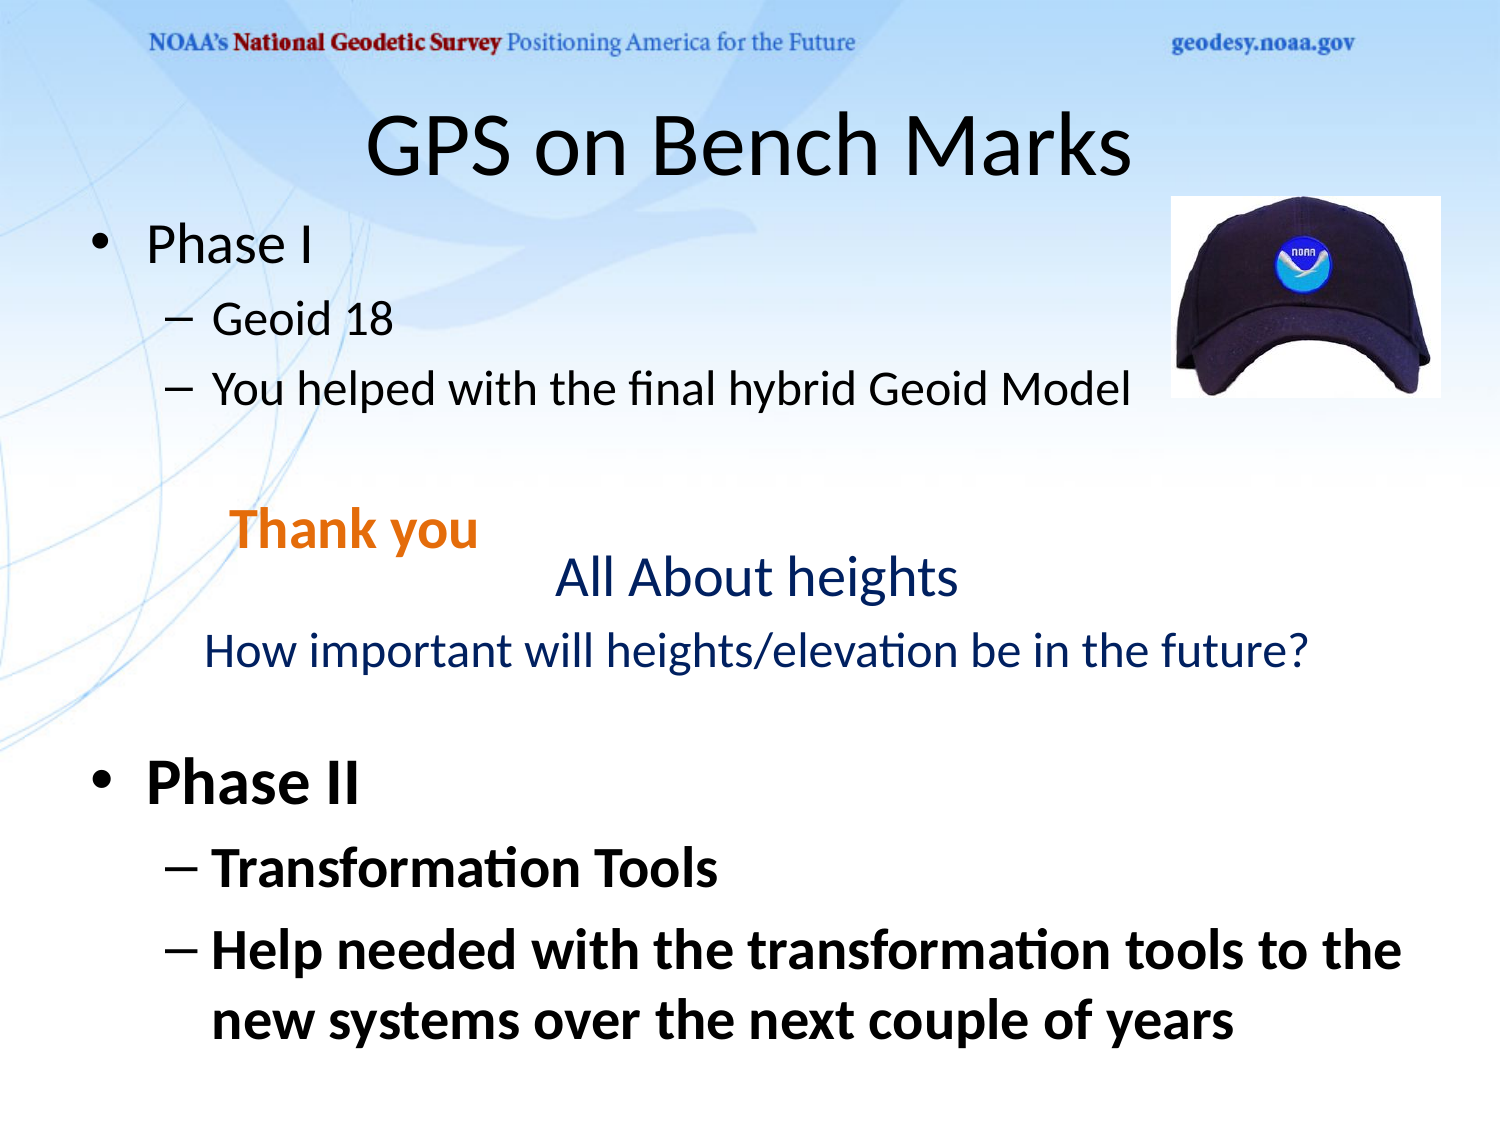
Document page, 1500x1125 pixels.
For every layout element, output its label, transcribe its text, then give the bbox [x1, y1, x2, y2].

title GPS on Bench Marks [75, 45, 1425, 197]
picture [0, 0, 1500, 1125]
text_box Thank you [214, 483, 495, 568]
list Phase I Geoid 18 You helped with the final hybrid Geoid Model All About heights How important will heights/elevation be in the future? Phase II Transformation Tools Help needed with the transformation tools to the new systems over the next couple of years [75, 197, 1425, 941]
